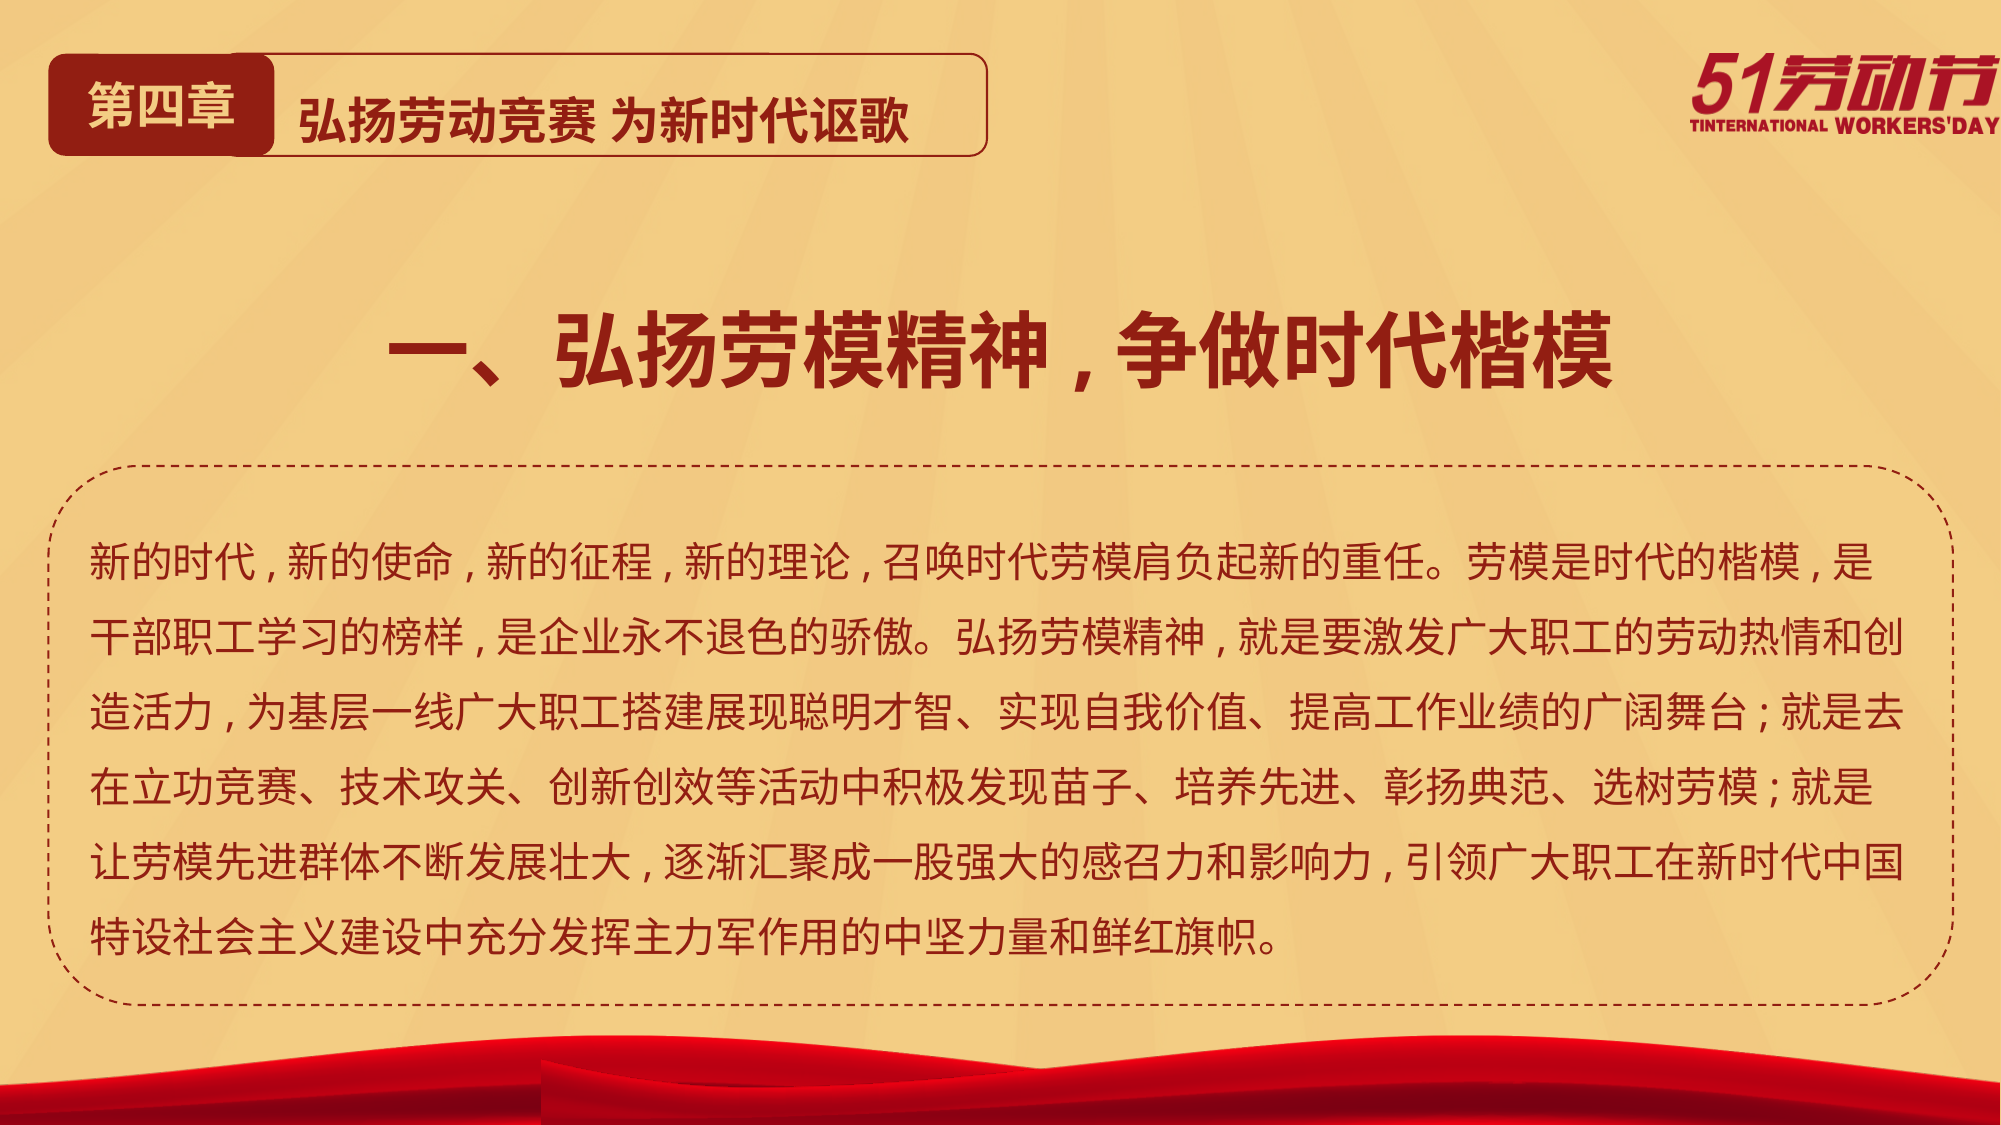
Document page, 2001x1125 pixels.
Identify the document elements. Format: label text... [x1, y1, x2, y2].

text_box 一、弘扬劳模精神,争做时代楷模 [296, 270, 1706, 376]
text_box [0, 1035, 2000, 1125]
text_box 新的时代,新的使命,新的征程,新的理论,召唤时代劳模肩负起新的重任。劳模是时代的楷模,是干部职工学习的榜样,是企业永不退色的骄傲。弘扬劳模精神,就是要激发广大职工的劳动热情和创造活力,为基层一线广大职工搭建展现聪明才智、实现自我价值、提高工作业绩的广阔舞台;就是去在立功竞赛、技术攻关、创新创效等活动中积极发现苗子、培养先进、彰扬典范、选树劳模;就是让劳模先进群体不断发展壮大,逐渐汇聚成一股强大的感召力和影响力,引领广大职工在新时代中国特设社会主义建设中充分发挥主力军作用的中坚力量和鲜红旗帜。 [47, 464, 1955, 1007]
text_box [48, 53, 987, 156]
picture [1690, 53, 2000, 134]
